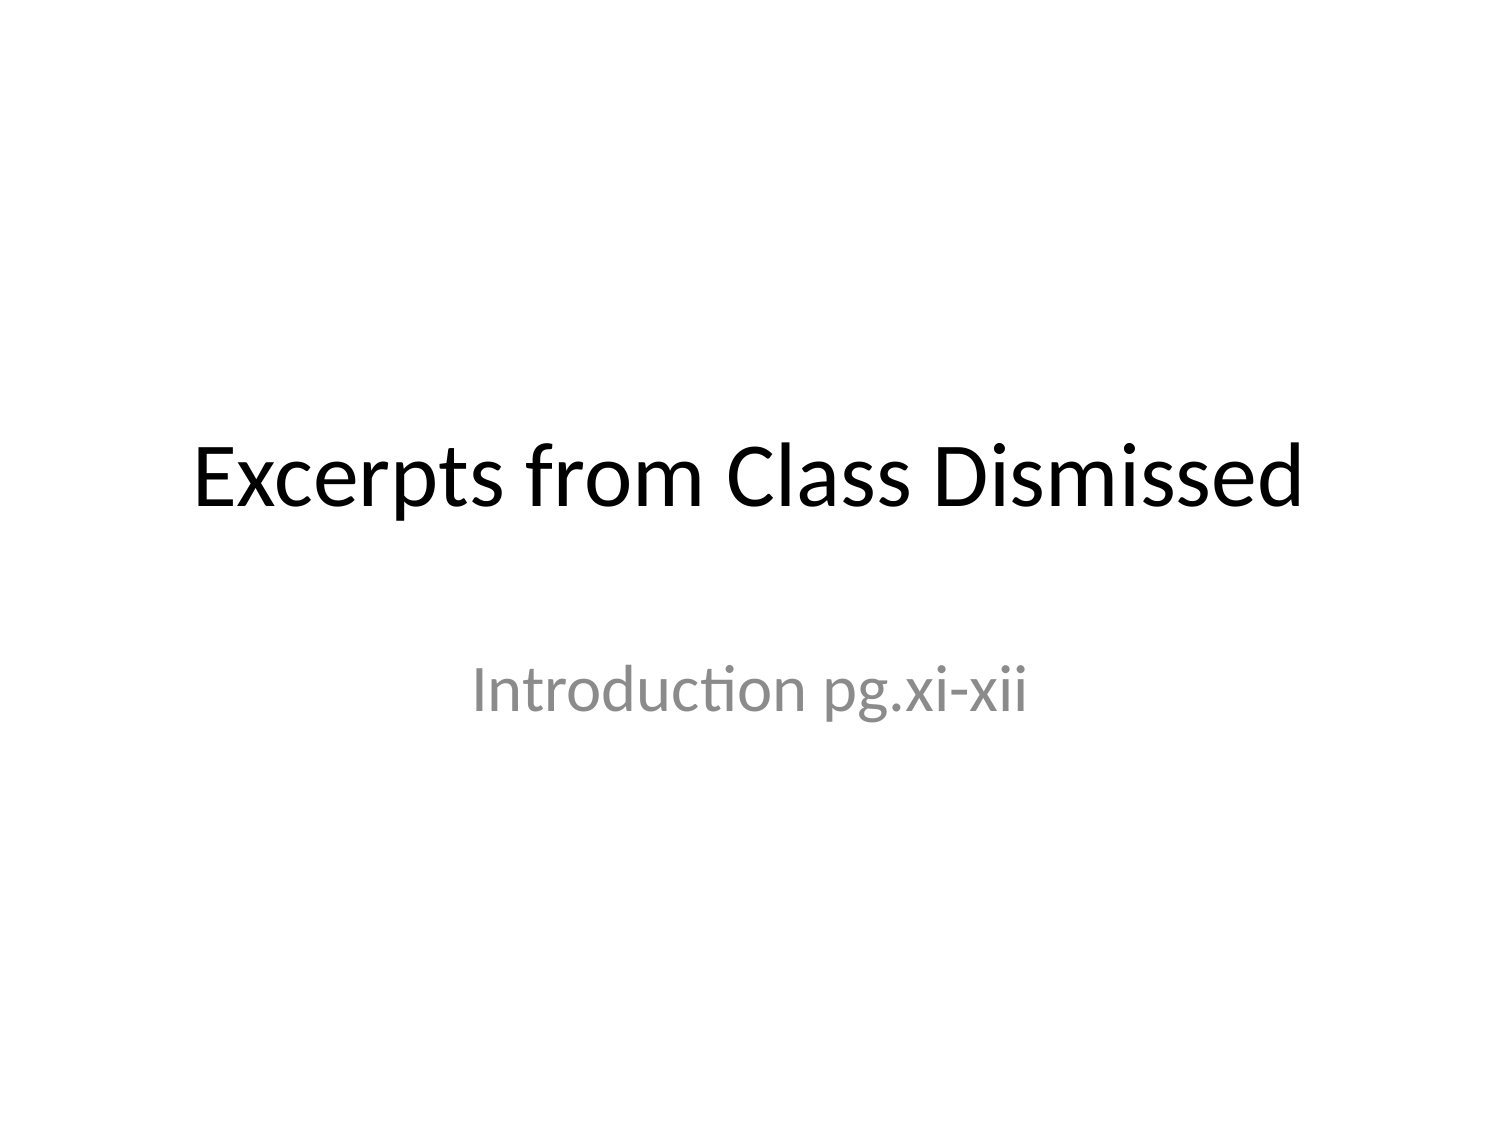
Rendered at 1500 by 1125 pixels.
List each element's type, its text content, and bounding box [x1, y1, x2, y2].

title Excerpts from Class Dismissed [112, 349, 1388, 591]
subtitle Introduction pg.xi-xii [225, 637, 1275, 925]
